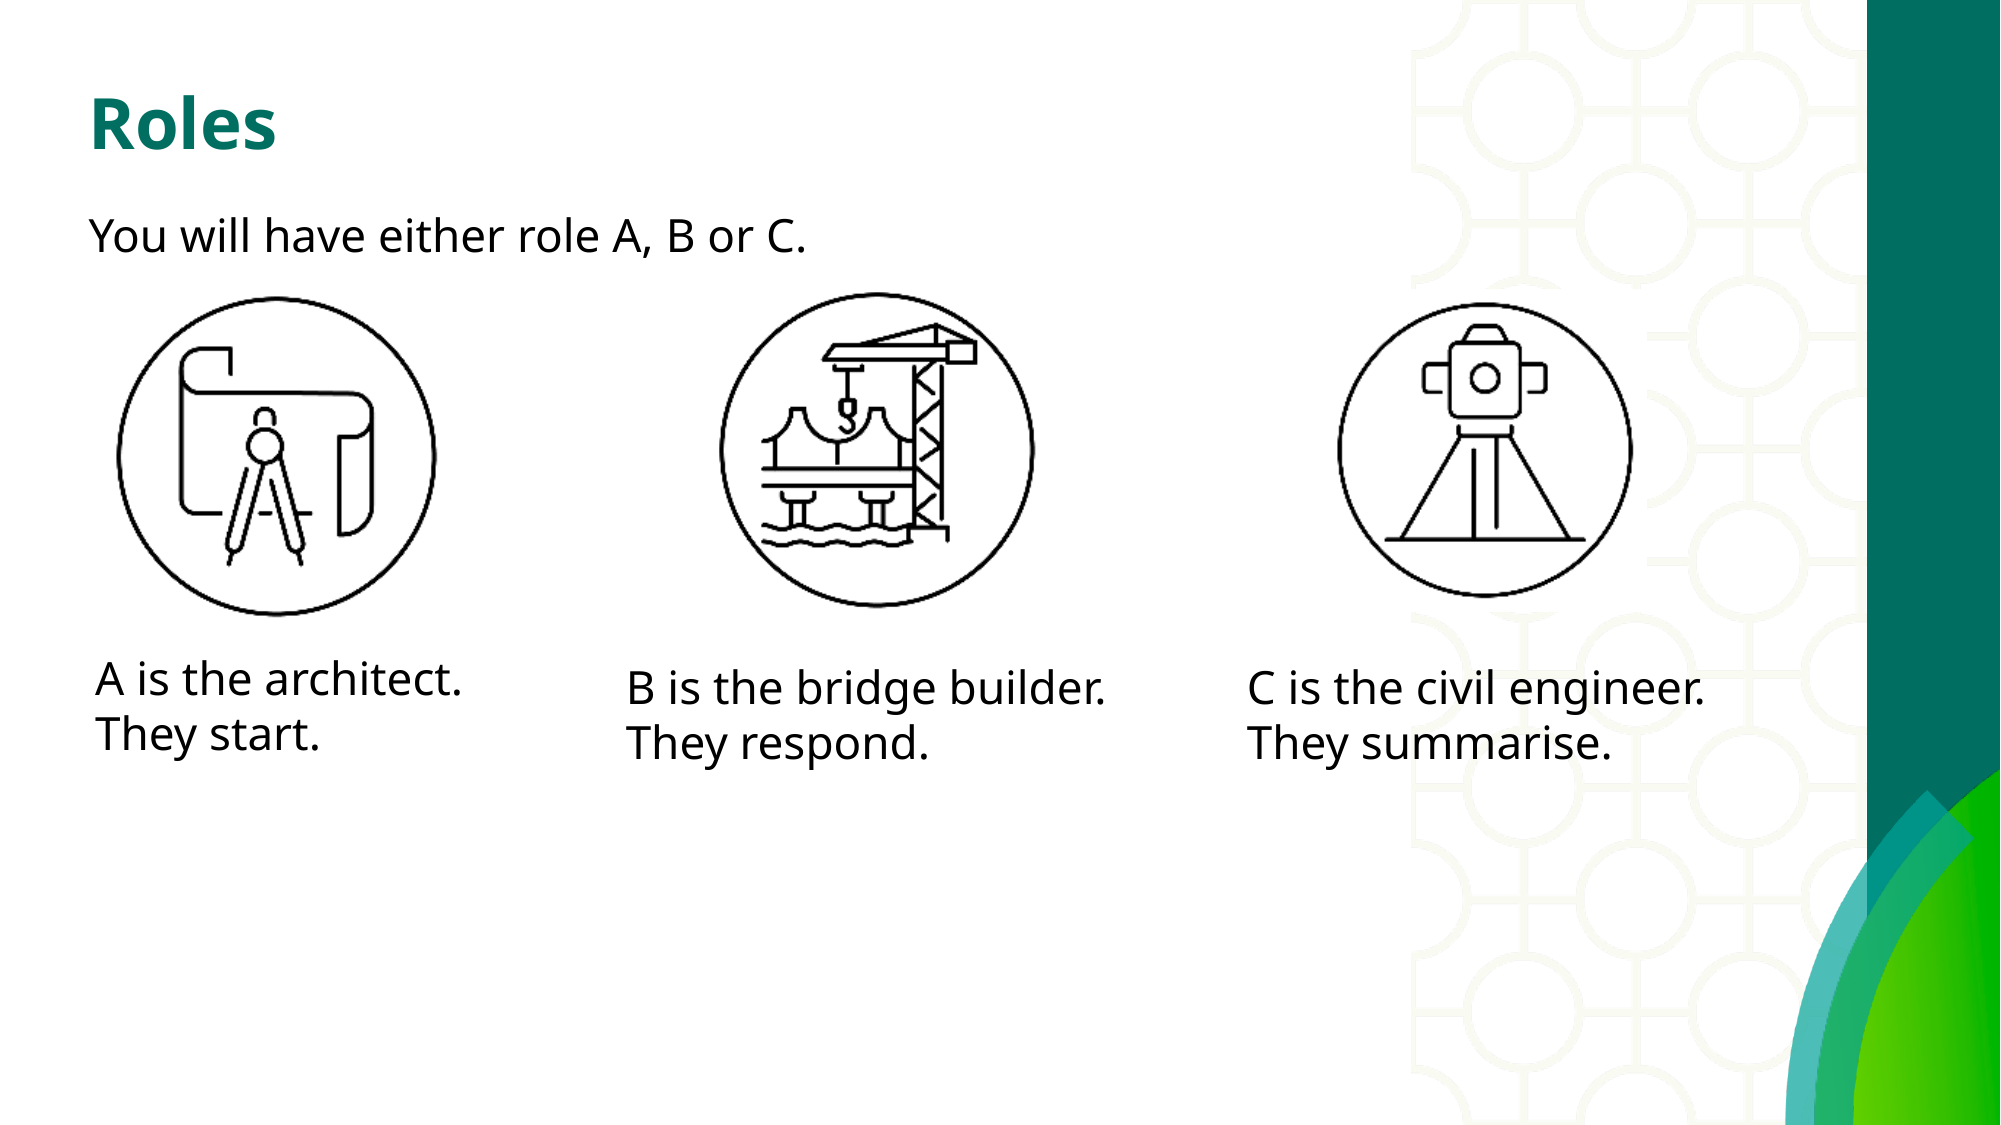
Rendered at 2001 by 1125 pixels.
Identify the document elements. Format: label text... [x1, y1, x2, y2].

picture [705, 278, 1050, 623]
text_box A is the architect. They start. [80, 642, 706, 768]
text_box C is the civil engineer. They summarise. [1232, 651, 1820, 776]
picture [102, 282, 452, 632]
picture [1324, 0, 2001, 1125]
title Roles [88, 88, 1743, 161]
text_box B is the bridge builder. They respond. [611, 651, 1215, 777]
list You will have either role A, B or C. [88, 206, 1782, 279]
